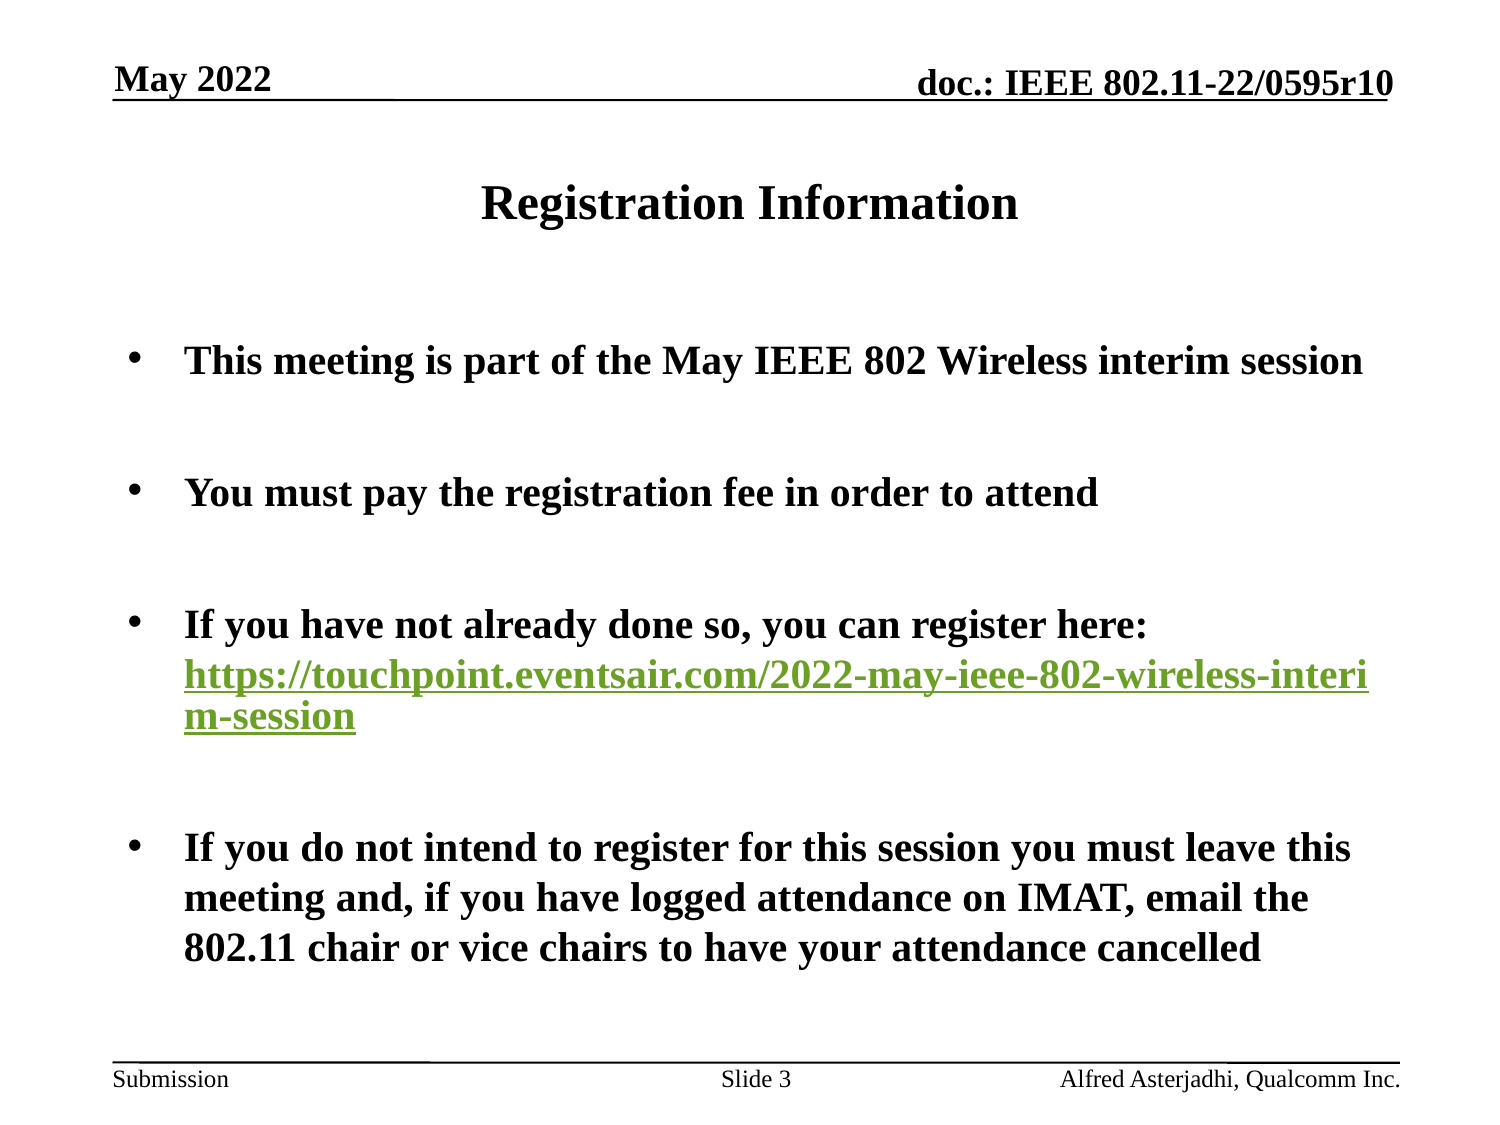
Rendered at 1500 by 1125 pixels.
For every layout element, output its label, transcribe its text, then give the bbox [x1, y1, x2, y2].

footer Alfred Asterjadhi, Qualcomm Inc. [878, 1061, 1402, 1093]
list This meeting is part of the May IEEE 802 Wireless interim session You must pay the registration fee in order to attend If you have not already done so, you can register here: https://touchpoint.eventsair.com/2022-may-ieee-802-wireless-interim-session If you do not intend to register for this session you must leave this meeting and, if you have logged attendance on IMAT, email the 802.11 chair or vice chairs to have your attendance cancelled [112, 324, 1388, 1000]
title Registration Information [112, 112, 1388, 288]
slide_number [114, 54, 423, 100]
slide_number Slide 3 [712, 1061, 800, 1123]
